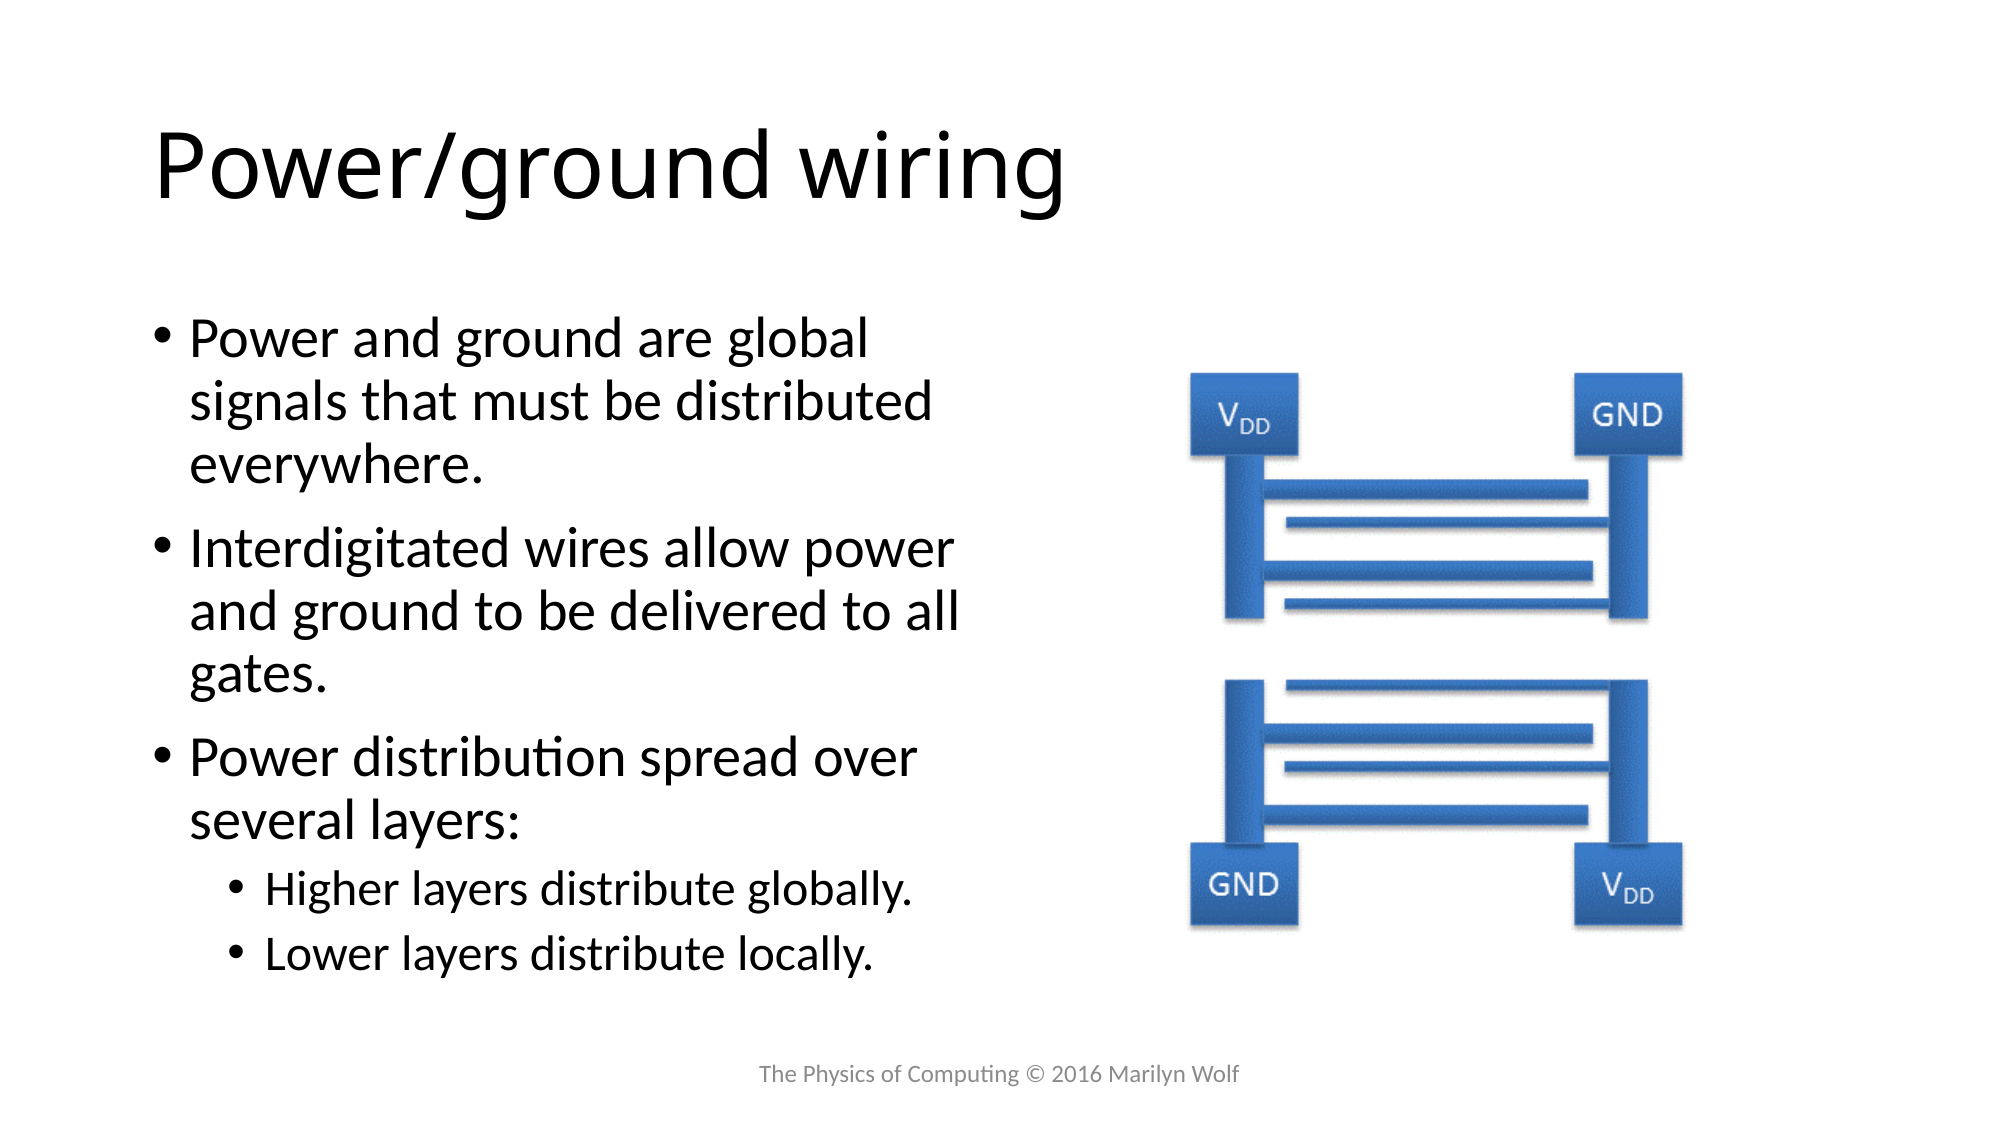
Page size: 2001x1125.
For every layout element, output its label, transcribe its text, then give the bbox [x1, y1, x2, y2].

title Power/ground wiring [137, 59, 1863, 278]
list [1150, 345, 1725, 968]
list Power and ground are global signals that must be distributed everywhere. Interdigitated wires allow power and ground to be delivered to all gates. Power distribution spread over several layers: Higher layers distribute globally. Lower layers distribute locally. [137, 299, 988, 1014]
footer The Physics of Computing © 2016 Marilyn Wolf [662, 1042, 1338, 1103]
